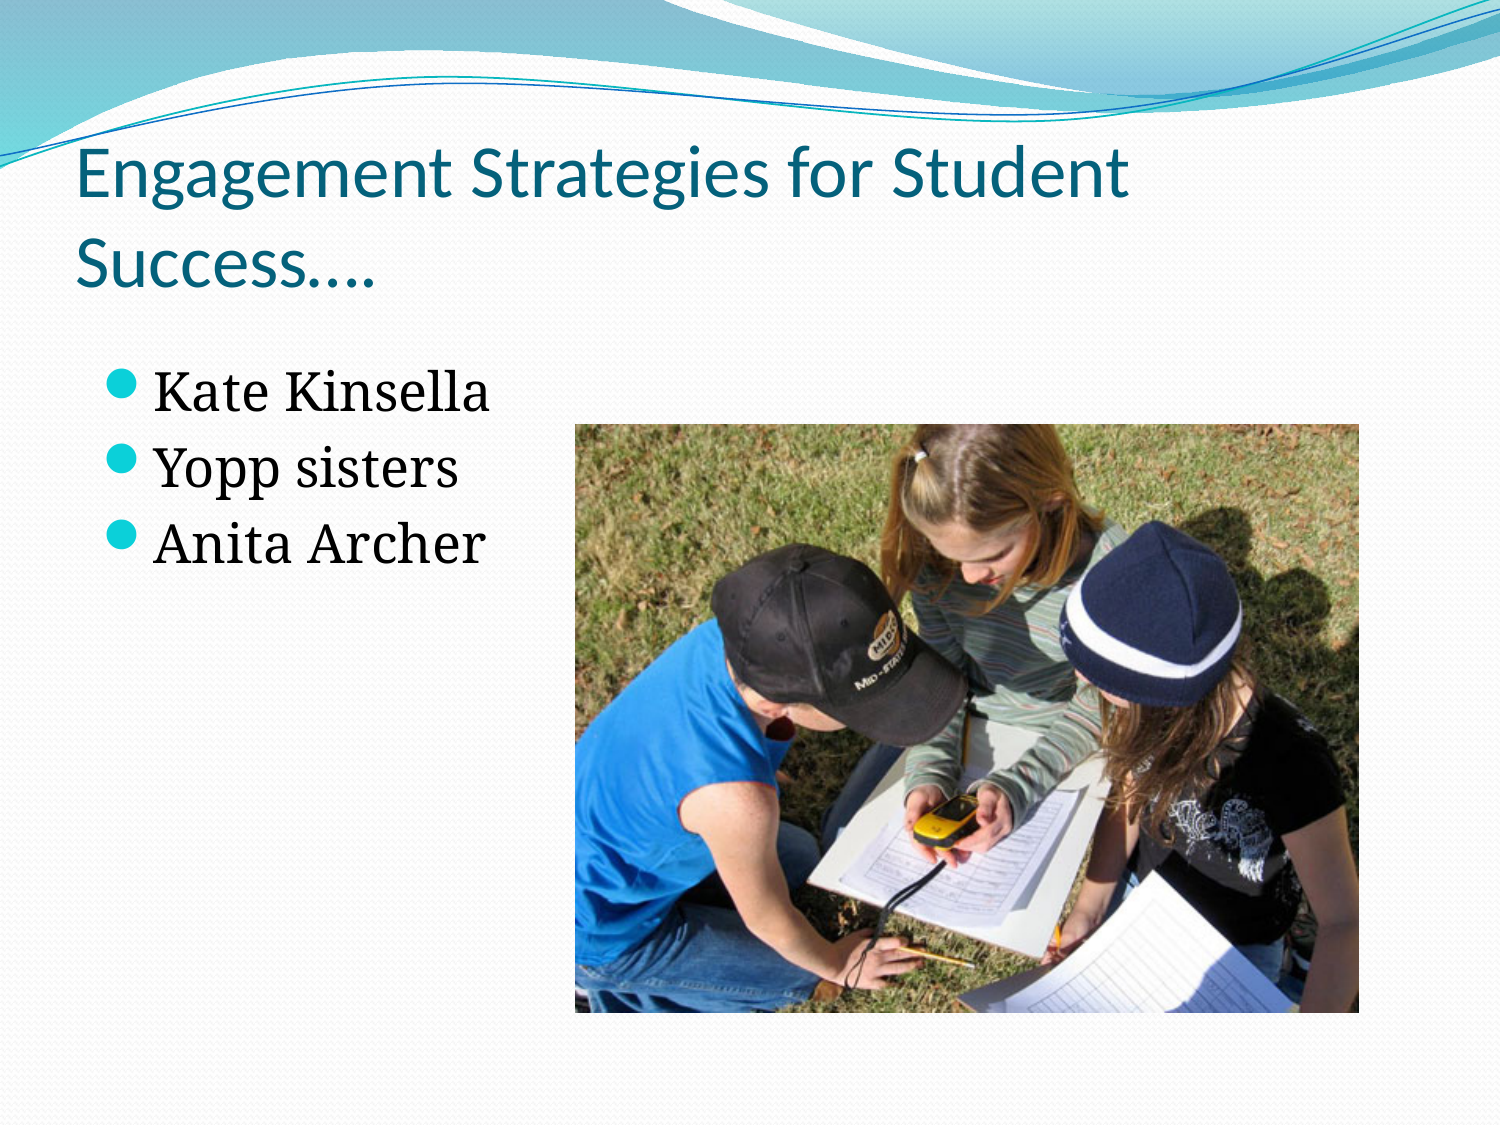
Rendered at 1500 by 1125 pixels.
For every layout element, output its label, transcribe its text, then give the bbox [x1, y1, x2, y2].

picture [574, 424, 1359, 1013]
list Kate Kinsella Yopp sisters Anita Archer [87, 350, 1425, 1038]
title Engagement Strategies for Student Success…. [75, 115, 1425, 303]
